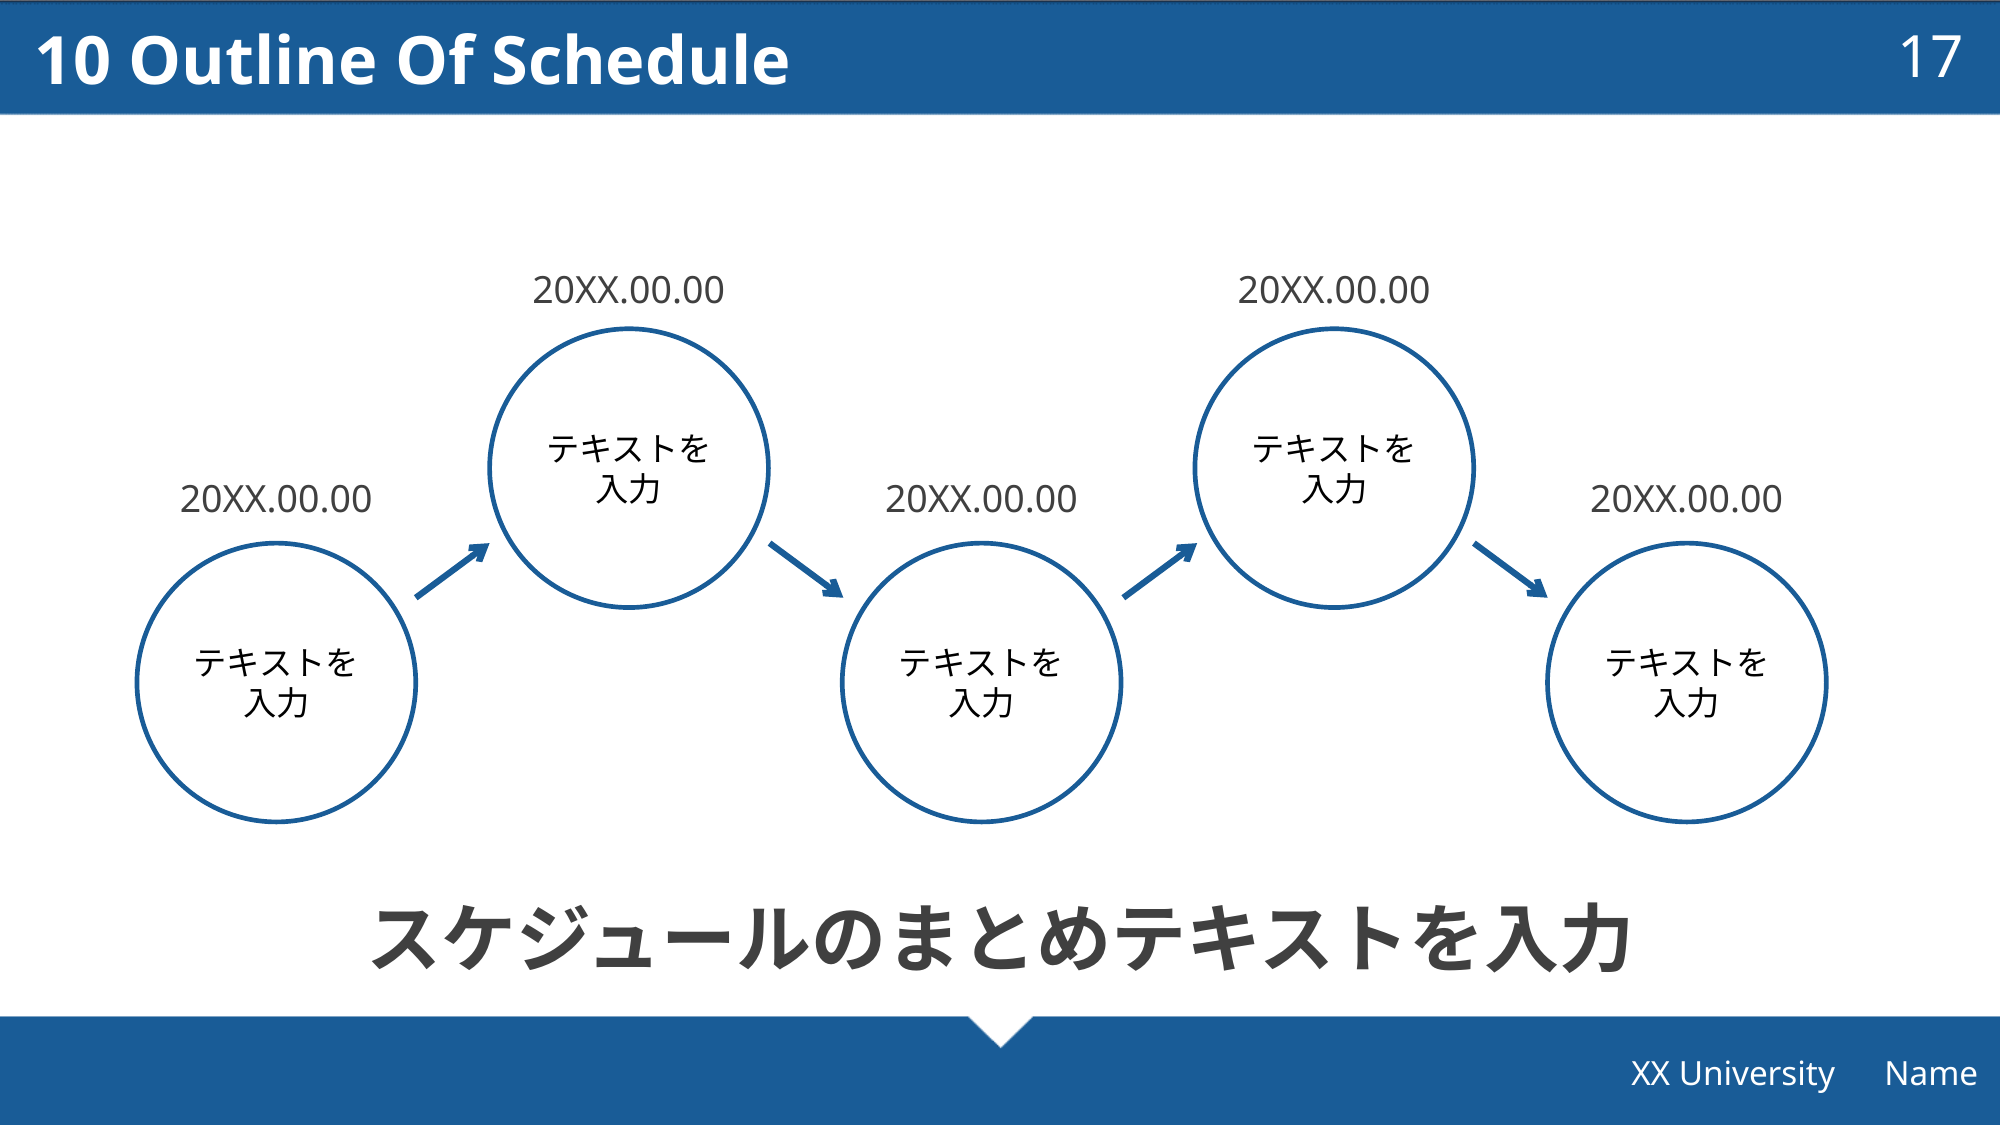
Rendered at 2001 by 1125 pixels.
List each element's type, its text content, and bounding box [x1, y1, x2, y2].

text_box 20XX.00.00 [517, 258, 741, 319]
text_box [1123, 543, 1198, 598]
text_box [769, 543, 844, 598]
slide_number 17 [1528, 28, 1979, 89]
text_box テキストを 入力 [1193, 327, 1475, 609]
picture [0, 0, 2000, 1125]
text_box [415, 543, 490, 598]
text_box 20XX.00.00 [1222, 258, 1446, 319]
text_box スケジュールのまとめテキストを入力 [351, 884, 1650, 989]
text_box テキストを 入力 [488, 327, 770, 609]
text_box 20XX.00.00 [1575, 468, 1799, 528]
text_box XX University Name [1616, 1044, 1993, 1100]
text_box テキストを 入力 [841, 542, 1123, 823]
text_box 20XX.00.00 [164, 468, 388, 528]
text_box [1473, 543, 1548, 598]
text_box 10 Outline Of Schedule [19, 10, 807, 106]
text_box 20XX.00.00 [870, 468, 1093, 528]
text_box テキストを 入力 [1546, 542, 1828, 823]
text_box テキストを 入力 [135, 542, 417, 823]
